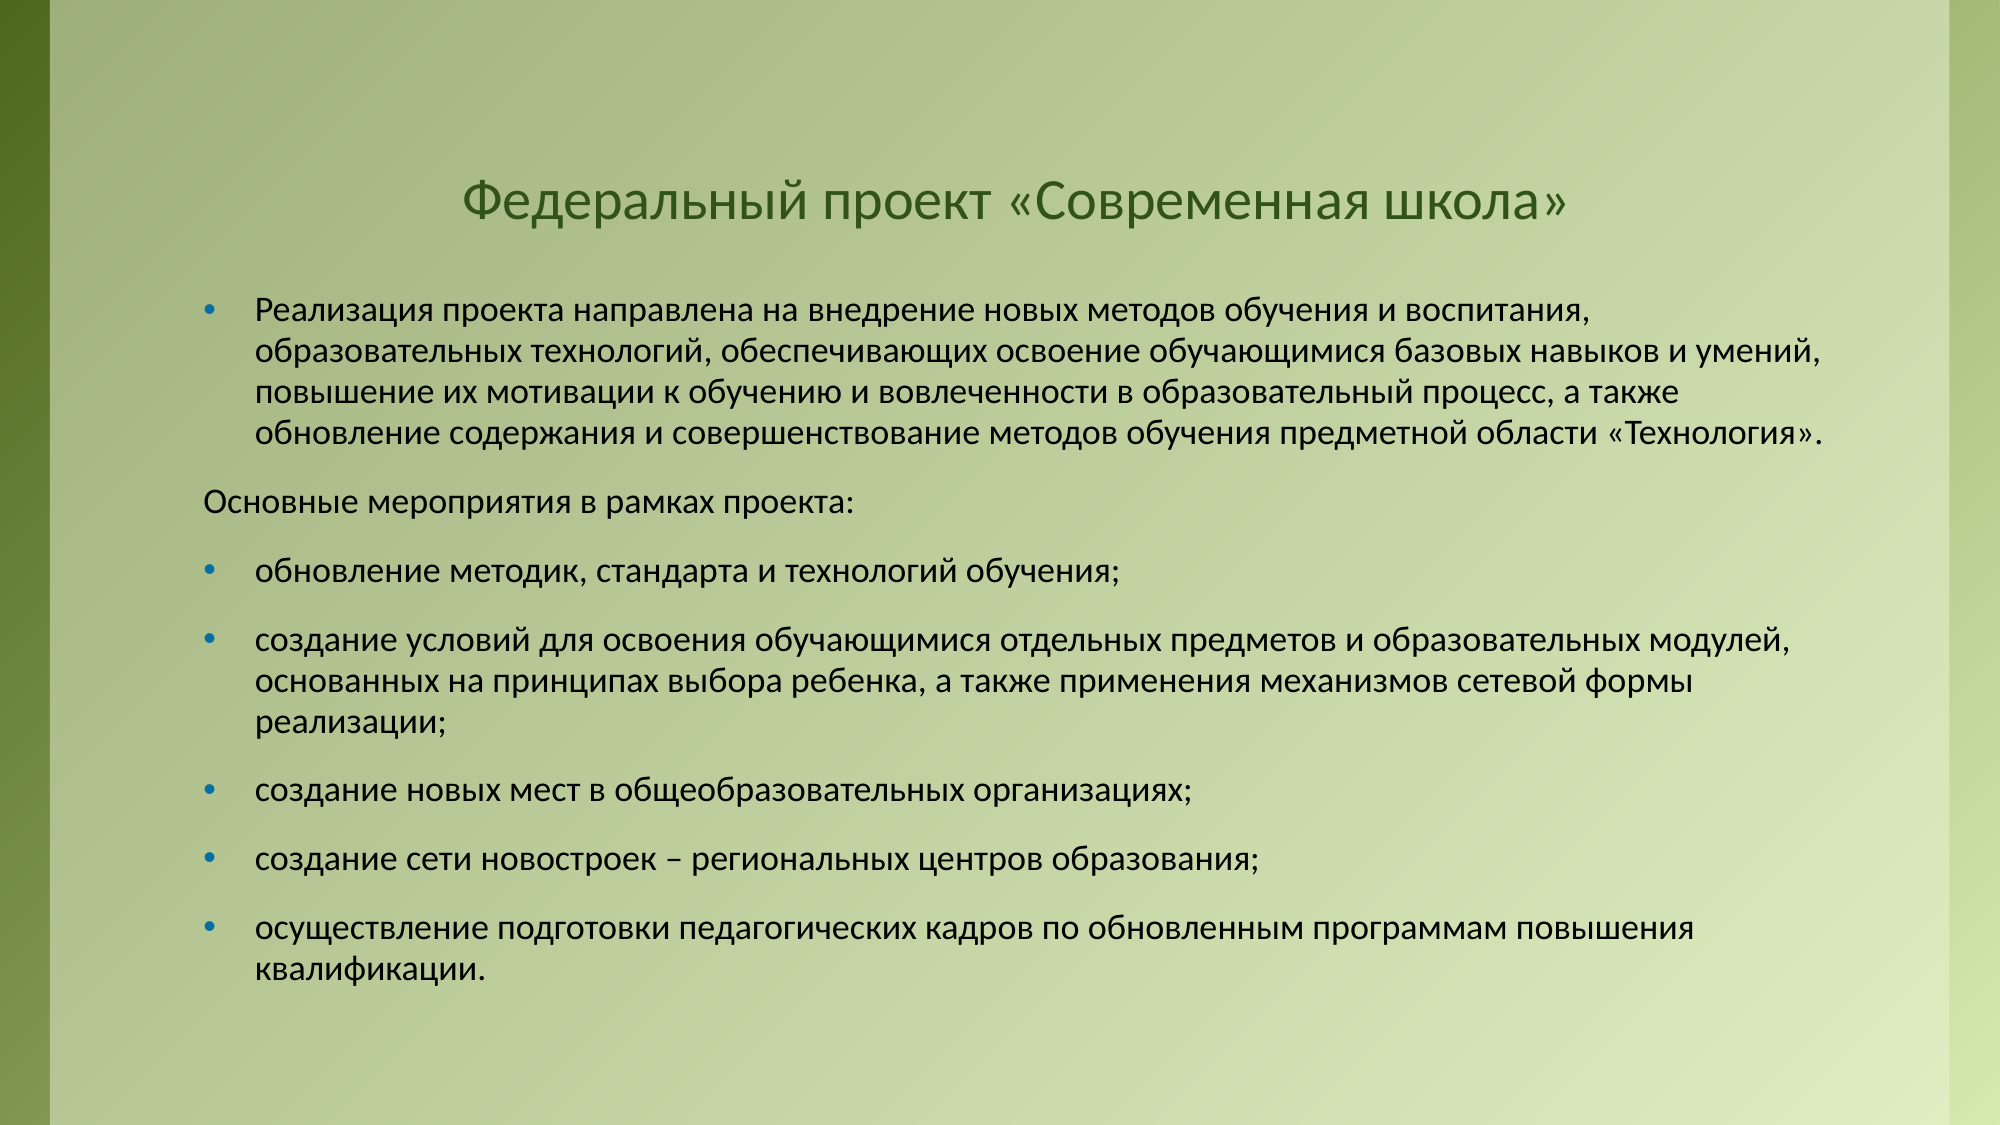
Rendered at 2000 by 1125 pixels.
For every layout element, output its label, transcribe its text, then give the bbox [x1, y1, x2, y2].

list Реализация проекта направлена на внедрение новых методов обучения и воспитания, образовательных технологий, обеспечивающих освоение обучающимися базовых навыков и умений, повышение их мотивации к обучению и вовлеченности в образовательный процесс, а также обновление содержания и совершенствование методов обучения предметной области «Технология». Основные мероприятия в рамках проекта: обновление методик, стандарта и технологий обучения; создание условий для освоения обучающимися отдельных предметов и образовательных модулей, основанных на принципах выбора ребенка, а также применения механизмов сетевой формы реализации; создание новых мест в общеобразовательных организациях; создание сети новостроек – региональных центров образования; осуществление подготовки педагогических кадров по обновленным программам повышения квалификации. [183, 279, 1850, 1013]
title Федеральный проект «Современная школа» [183, 101, 1850, 242]
